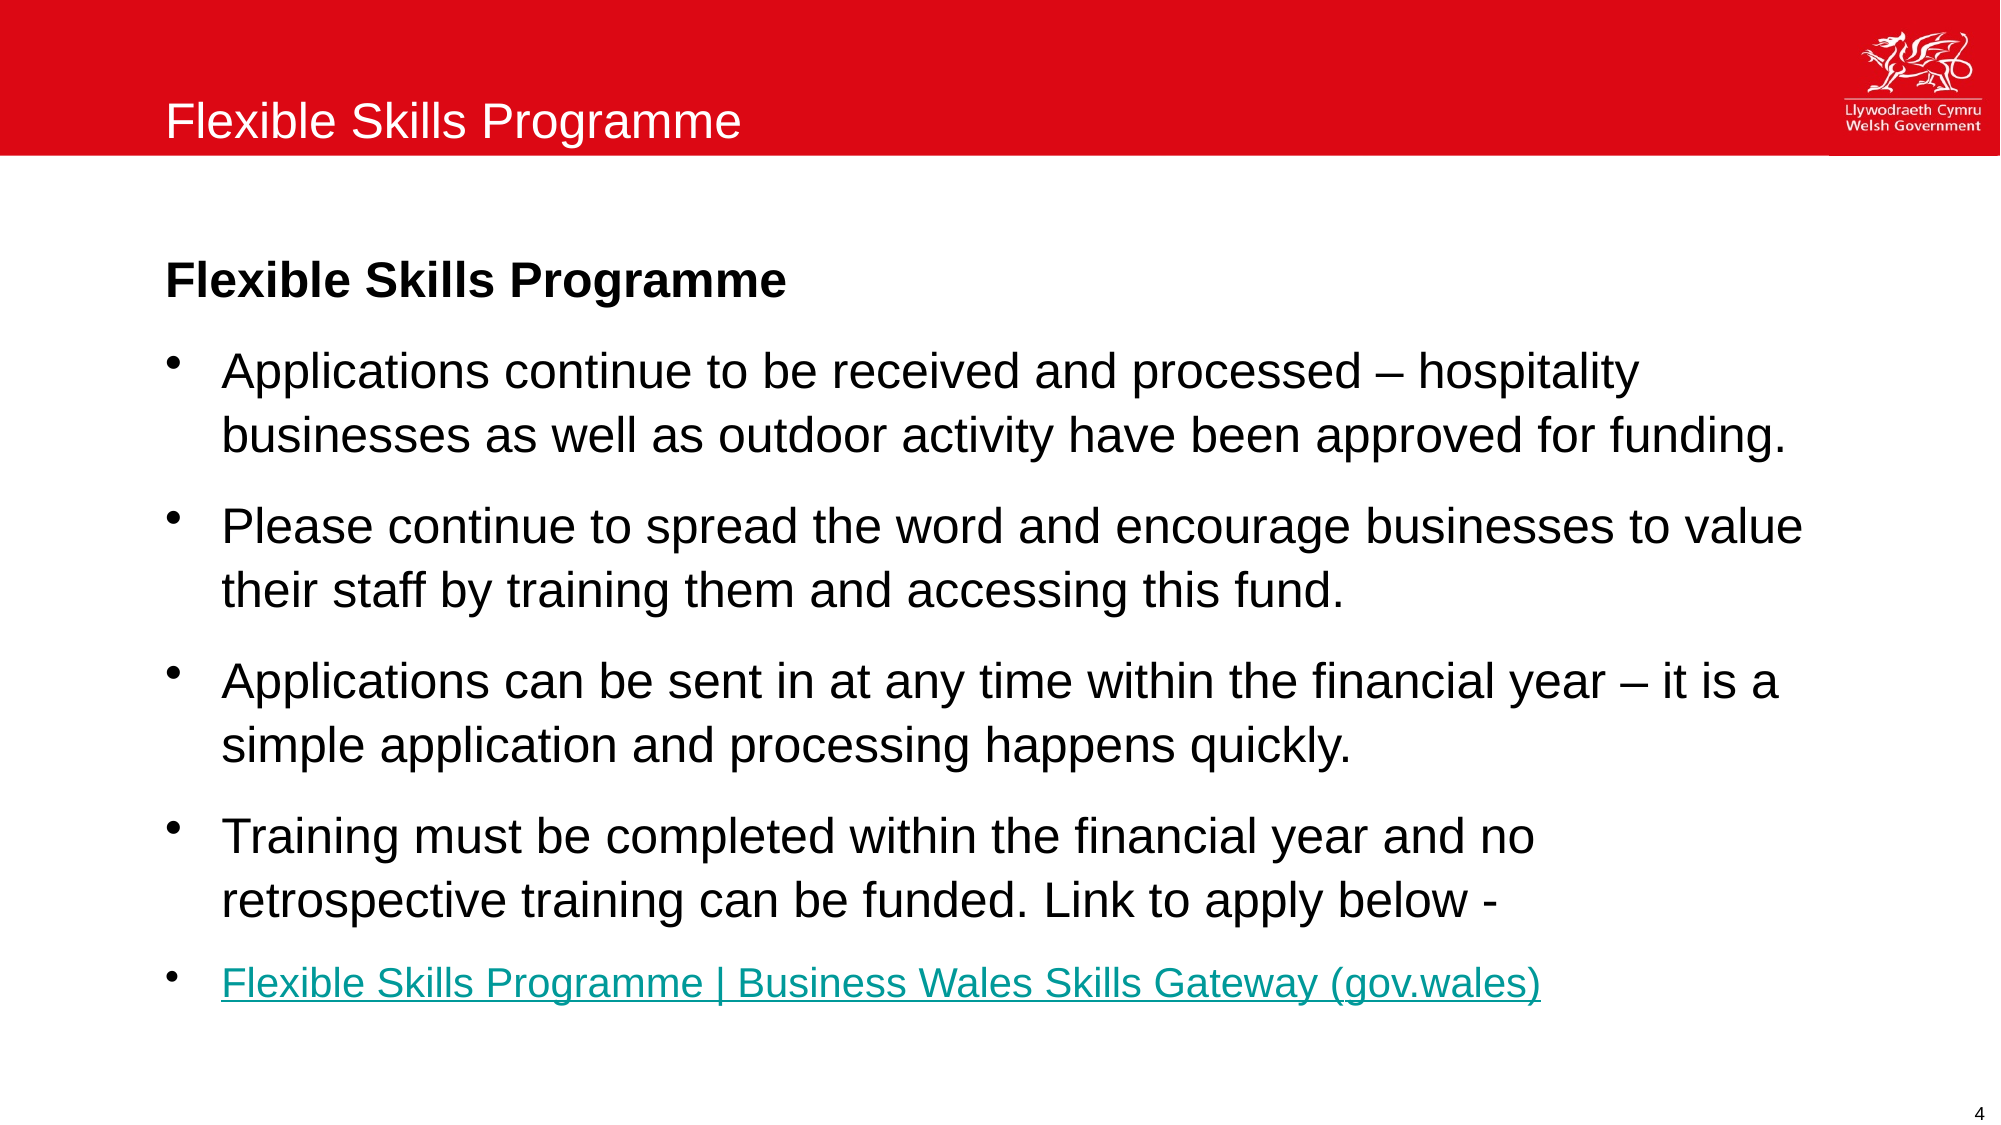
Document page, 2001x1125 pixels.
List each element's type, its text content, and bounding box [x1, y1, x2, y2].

list Flexible Skills Programme Applications continue to be received and processed – hospitality businesses as well as outdoor activity have been approved for funding. Please continue to spread the word and encourage businesses to value their staff by training them and accessing this fund. Applications can be sent in at any time within the financial year – it is a simple application and processing happens quickly. Training must be completed within the financial year and no retrospective training can be funded. Link to apply below - Flexible Skills Programme | Business Wales Skills Gateway (gov.wales) [150, 175, 1850, 1038]
picture [0, 0, 2000, 1125]
slide_number 4 [1666, 1093, 2000, 1125]
title Flexible Skills Programme [150, 24, 1850, 175]
